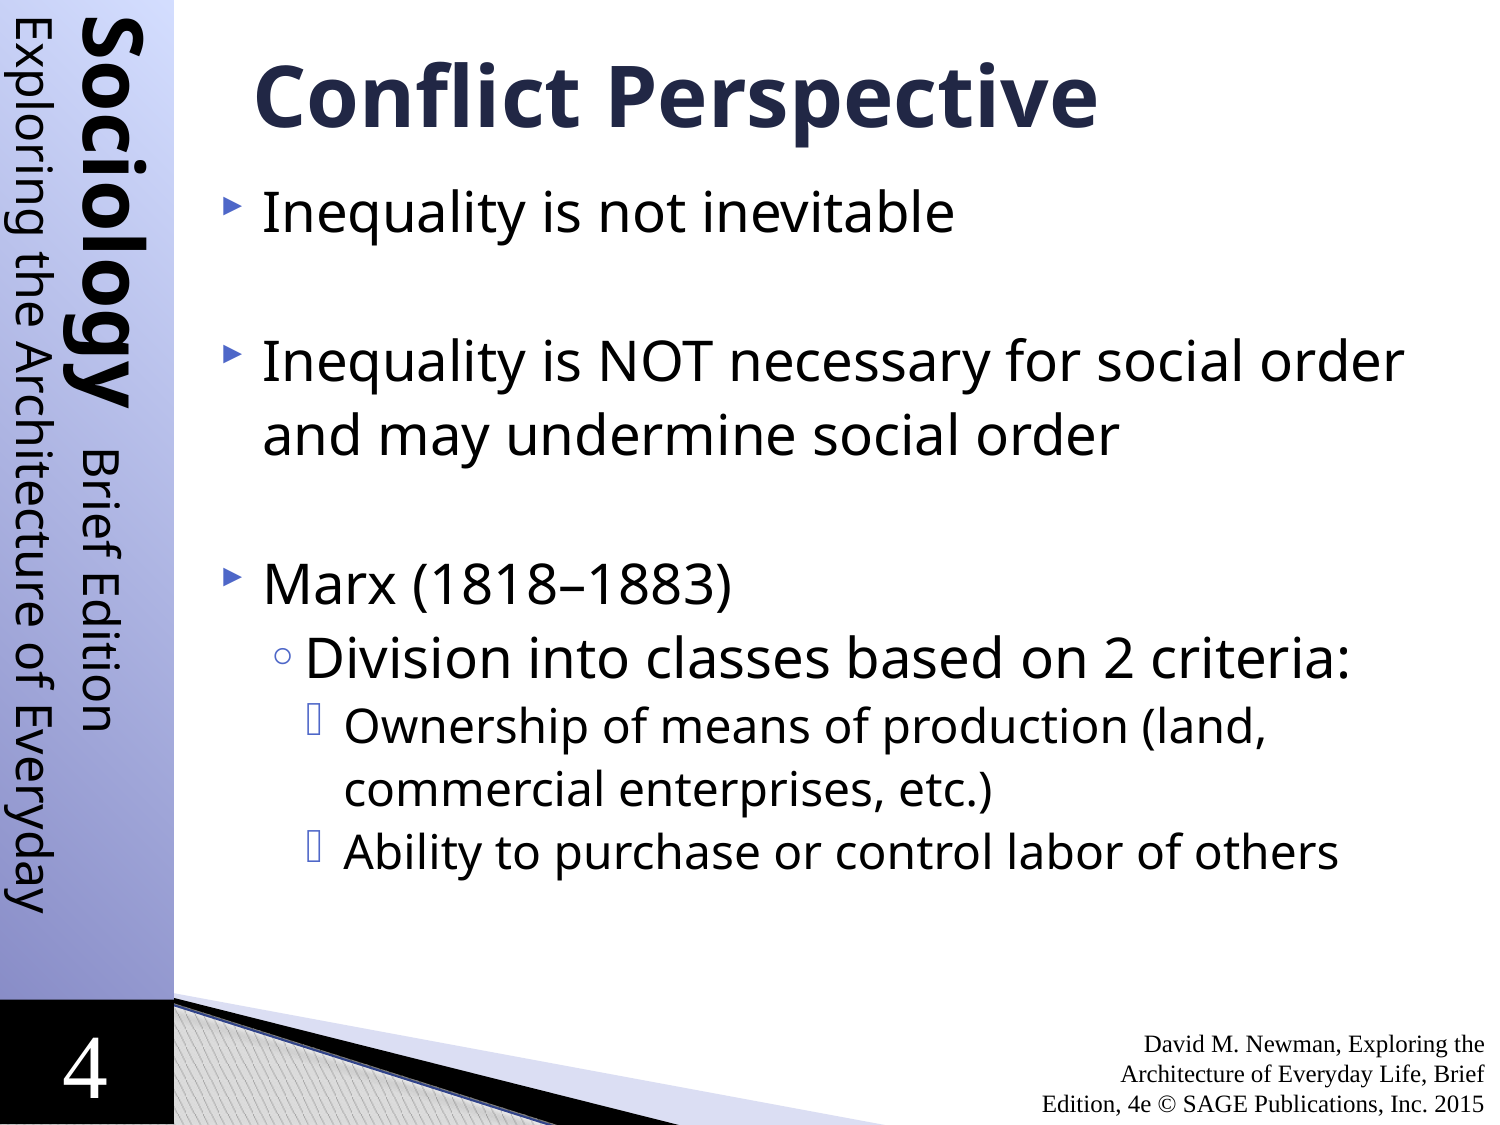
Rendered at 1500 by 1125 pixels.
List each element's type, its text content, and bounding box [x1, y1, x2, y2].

title Conflict Perspective [237, 0, 1500, 188]
picture [174, 1003, 558, 1125]
list Inequality is not inevitable Inequality is NOT necessary for social order and may undermine social order Marx (1818–1883) Division into classes based on 2 criteria: Ownership of means of production (land, commercial enterprises, etc.) Ability to purchase or control labor of others [187, 162, 1500, 905]
footer David M. Newman, Exploring the Architecture of Everyday Life, Brief Edition, 4e © SAGE Publications, Inc. 2015 [1025, 1065, 1500, 1125]
